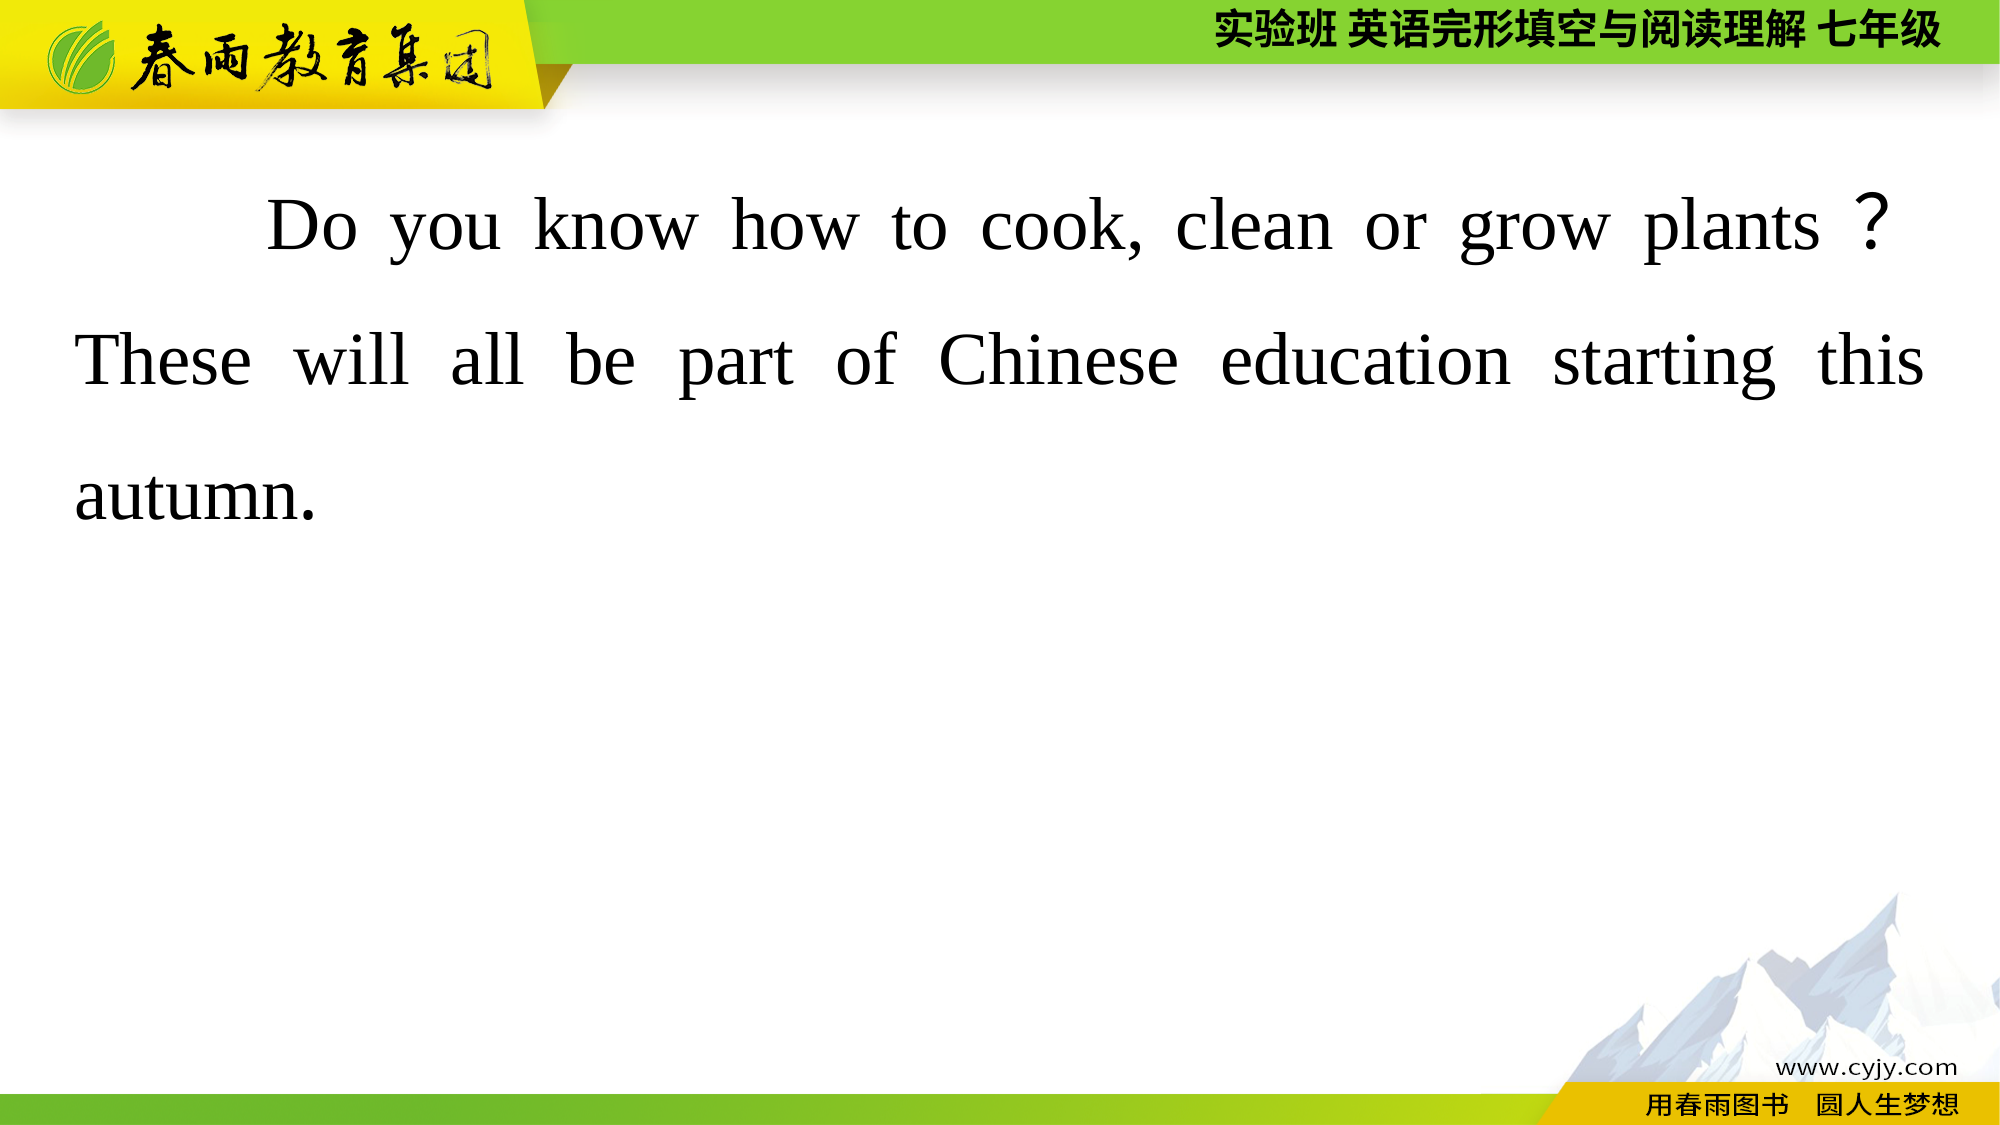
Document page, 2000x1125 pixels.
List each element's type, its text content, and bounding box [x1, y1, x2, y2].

list Do you know how to cook, clean or grow plants？ These will all be part of Chinese education starting this autumn. [59, 122, 1944, 530]
picture [0, 0, 2000, 1125]
